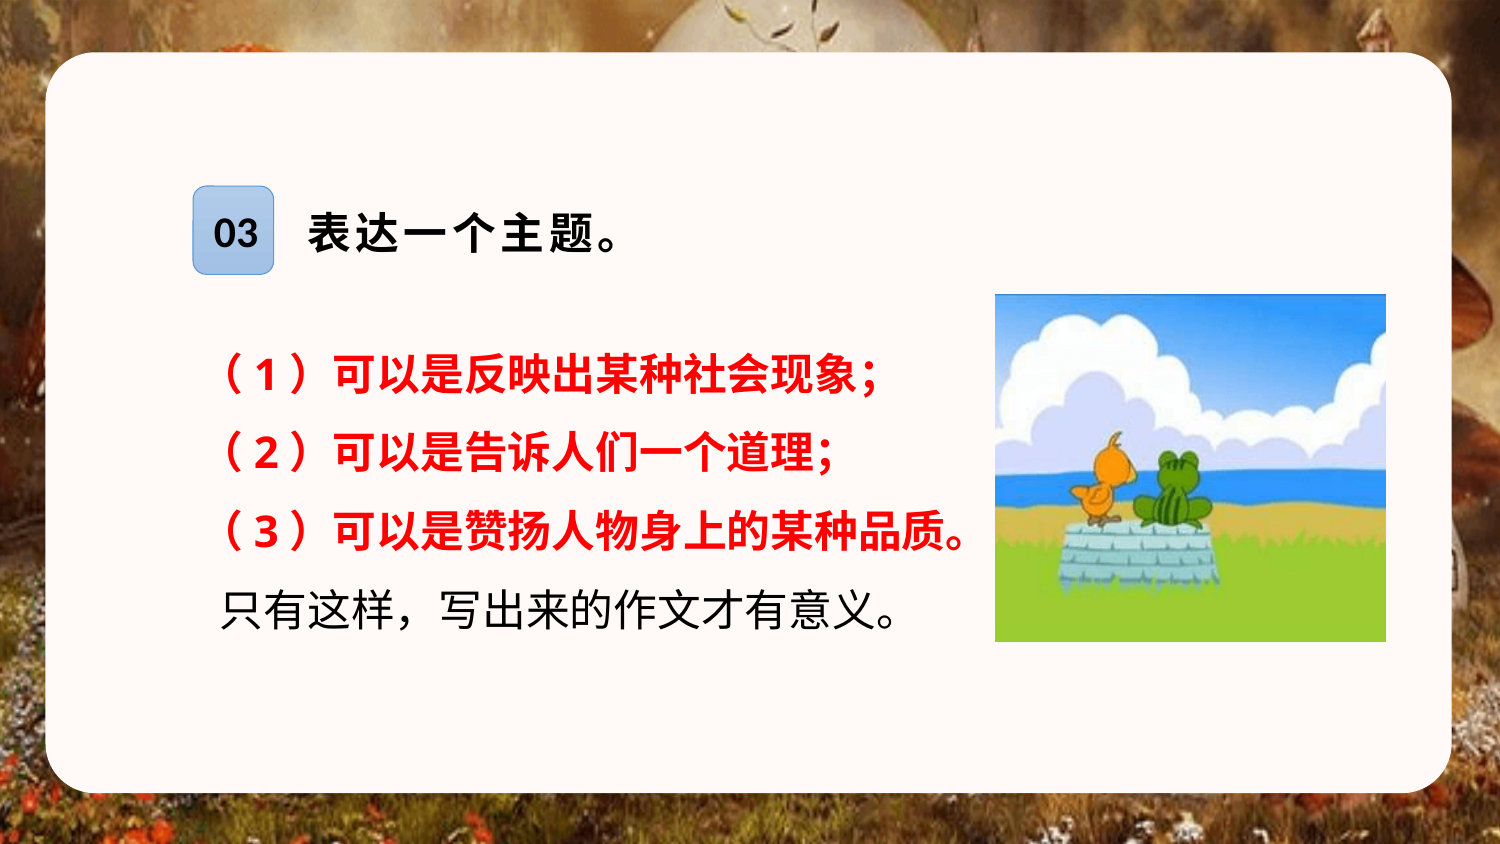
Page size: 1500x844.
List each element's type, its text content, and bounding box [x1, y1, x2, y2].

text_box [192, 185, 275, 275]
text_box 表达一个主题。 [295, 200, 664, 265]
picture [0, 0, 1500, 844]
text_box （1）可以是反映出某种社会现象； （2）可以是告诉人们一个道理； （3）可以是赞扬人物身上的某种品质。 只有这样，写出来的作文才有意义。 [188, 314, 995, 641]
text_box 03 [202, 197, 270, 262]
